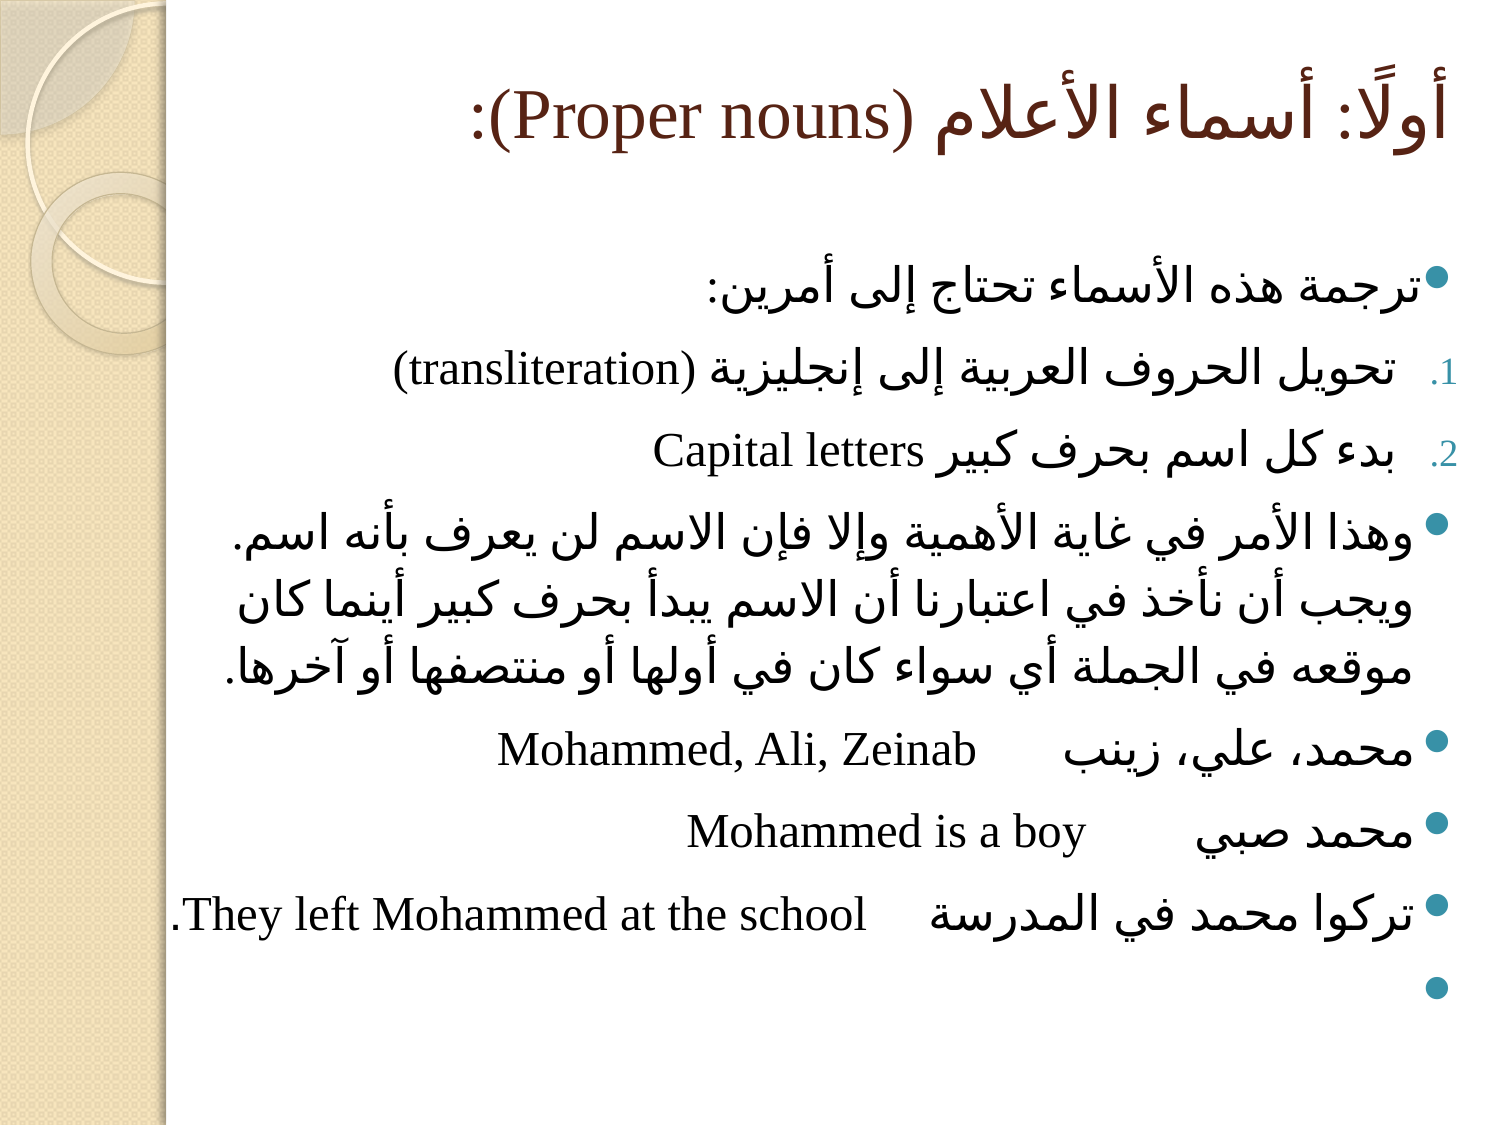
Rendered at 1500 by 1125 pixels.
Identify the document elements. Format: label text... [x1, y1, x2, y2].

title أولًا: أسماء الأعلام (Proper nouns): [235, 45, 1466, 233]
list ترجمة هذه الأسماء تحتاج إلى أمرين: تحويل الحروف العربية إلى إنجليزية (transliteration) بدء كل اسم بحرف كبير Capital letters وهذا الأمر في غاية الأهمية وإلا فإن الاسم لن يعرف بأنه اسم. ويجب أن نأخذ في اعتبارنا أن الاسم يبدأ بحرف كبير أينما كان موقعه في الجملة أي سواء كان في أولها أو منتصفها أو آخرها. محمد، علي، زينب Mohammed, Ali, Zeinab محمد صبي Mohammed is a boy تركوا محمد في المدرسة They left Mohammed at the school. [137, 237, 1466, 1075]
